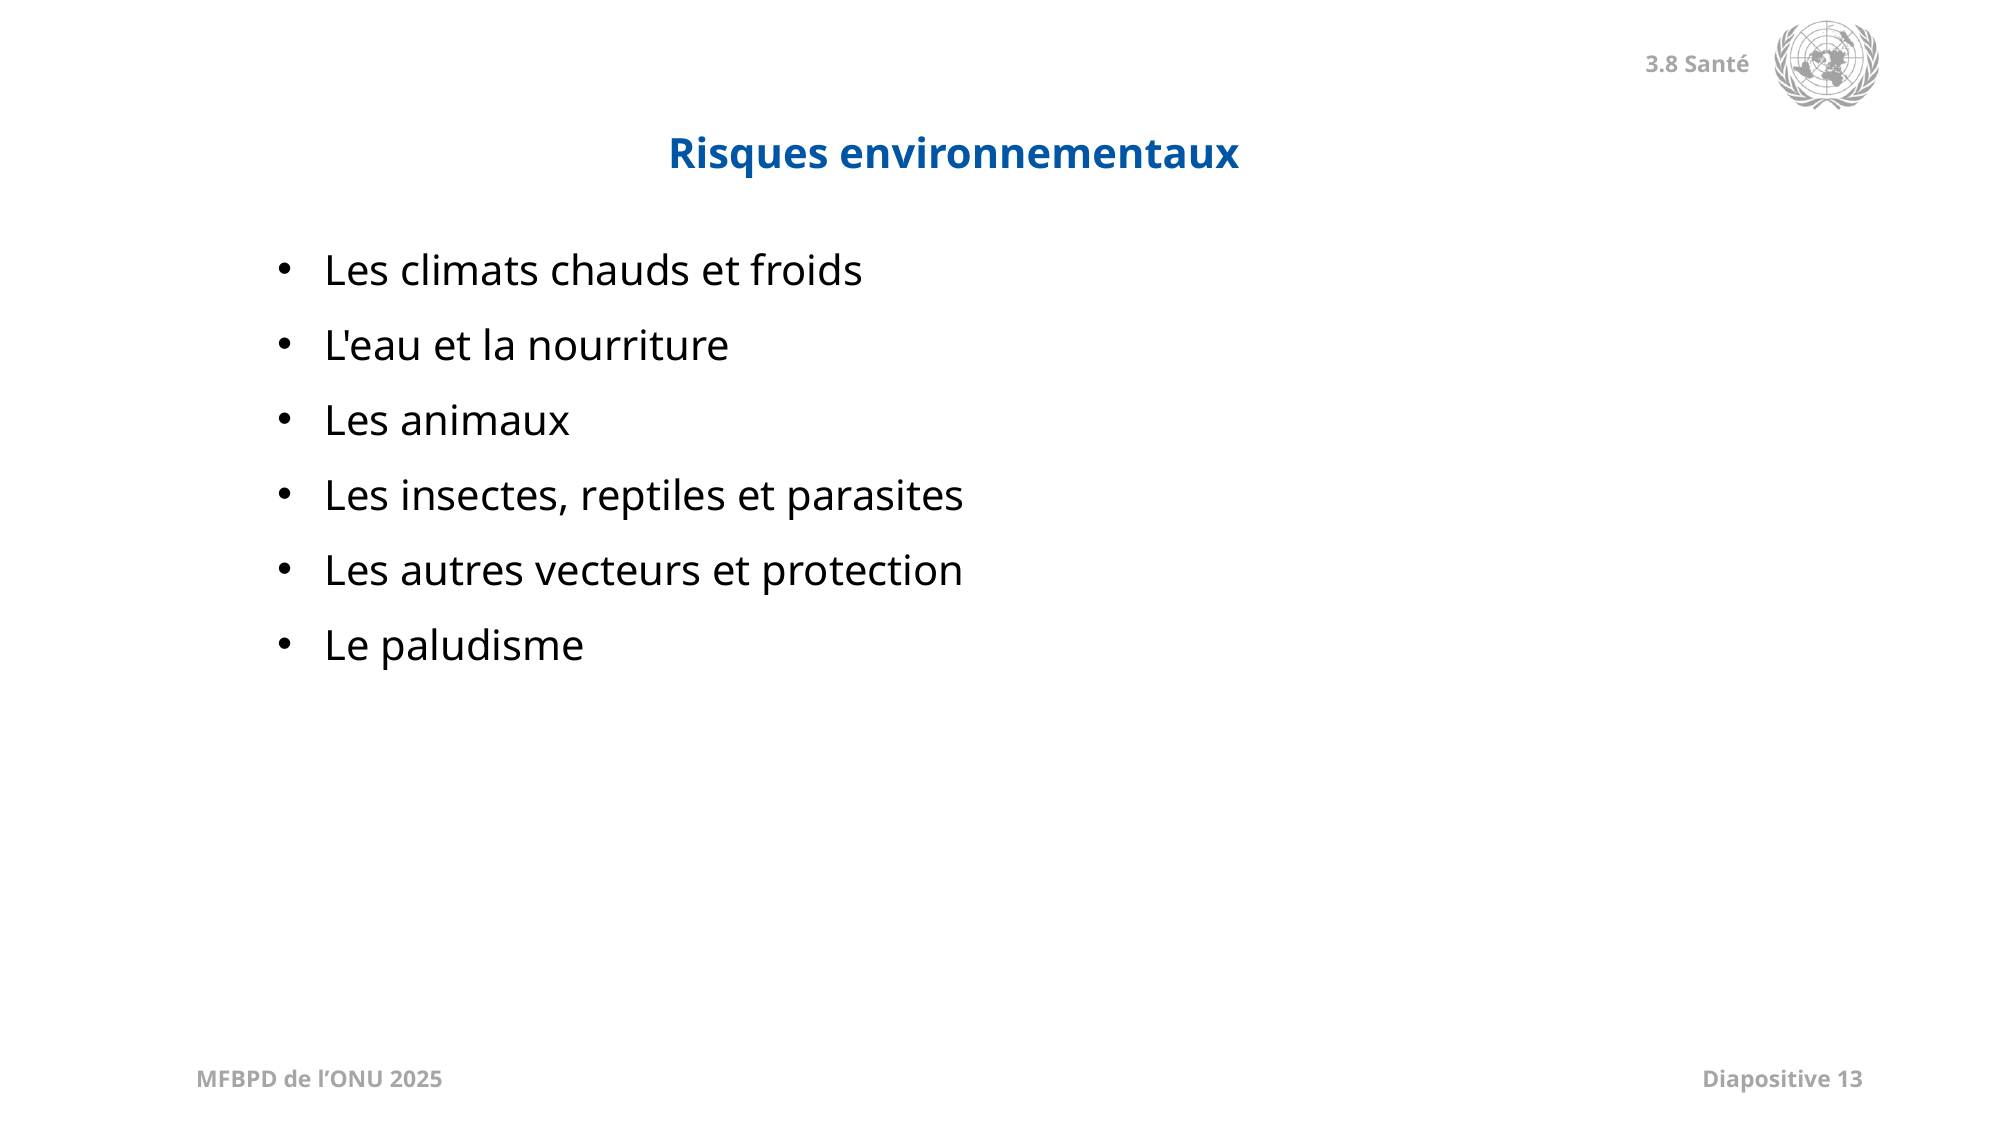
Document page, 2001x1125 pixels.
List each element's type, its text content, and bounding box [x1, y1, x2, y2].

text_box Risques environnementaux [158, 119, 1750, 185]
text_box Les climats chauds et froids L'eau et la nourriture Les animaux Les insectes, reptiles et parasites Les autres vecteurs et protection Le paludisme [262, 235, 1739, 677]
